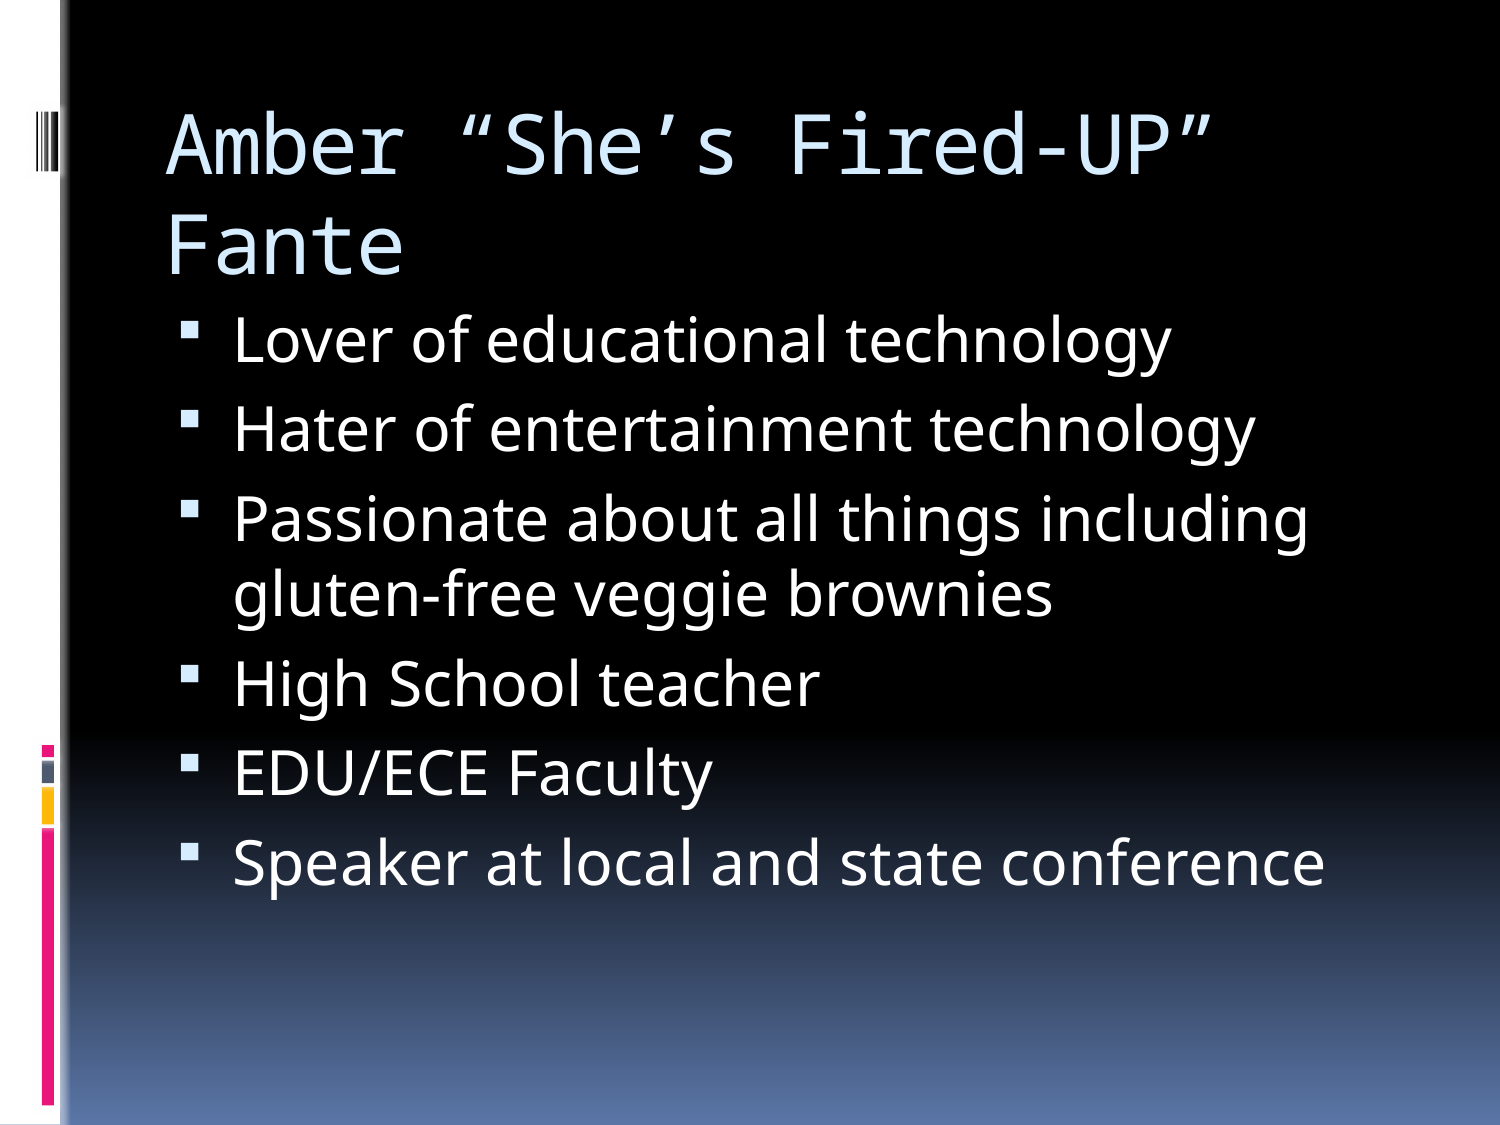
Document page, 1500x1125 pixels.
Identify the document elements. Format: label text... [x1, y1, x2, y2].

title Amber “She’s Fired-UP” Fante [150, 83, 1425, 234]
list Lover of educational technology Hater of entertainment technology Passionate about all things including gluten-free veggie brownies High School teacher EDU/ECE Faculty Speaker at local and state conference [150, 292, 1425, 1043]
